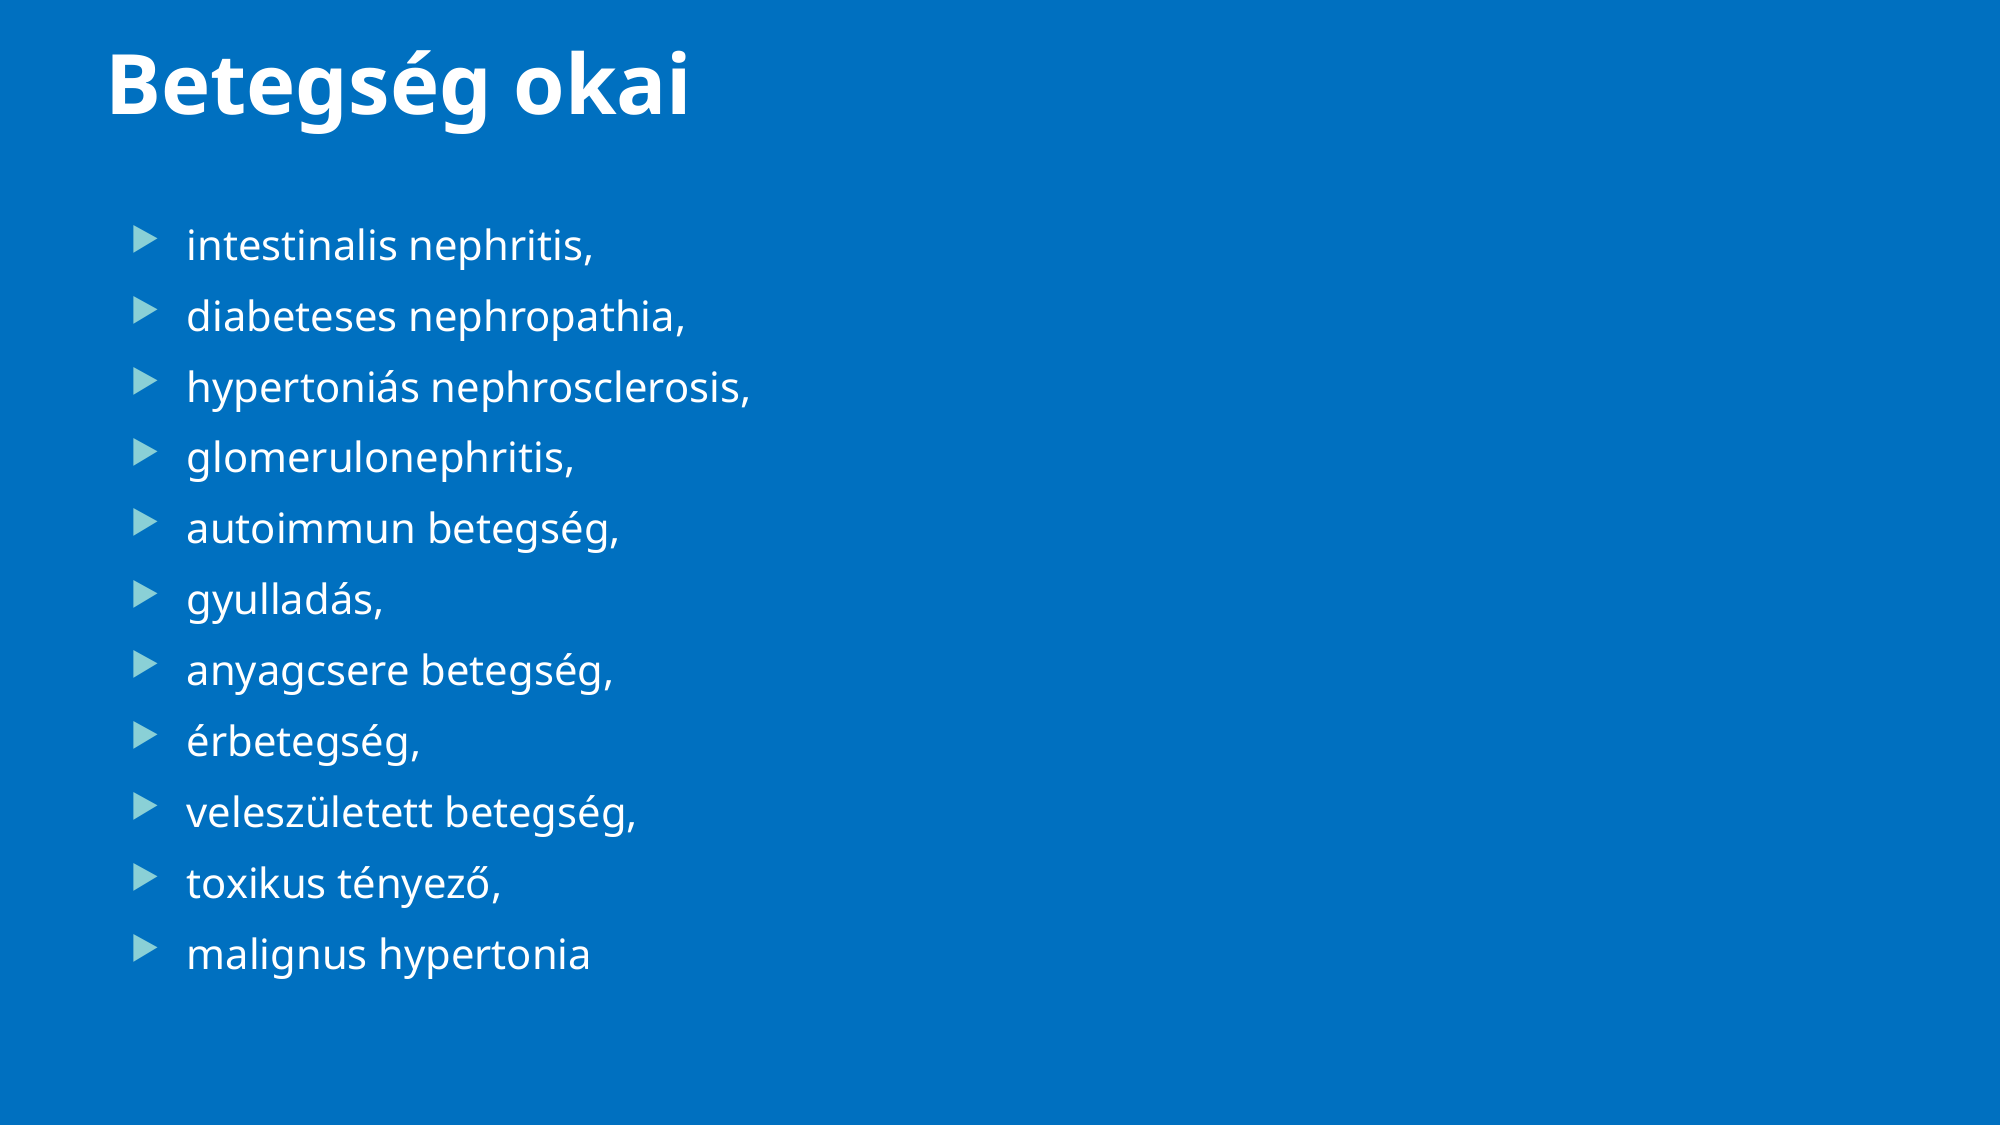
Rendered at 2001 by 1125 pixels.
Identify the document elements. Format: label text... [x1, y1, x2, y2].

list intestinalis nephritis, diabeteses nephropathia, hypertoniás nephrosclerosis, glomerulonephritis, autoimmun betegség, gyulladás, anyagcsere betegség, érbetegség, veleszületett betegség, toxikus tényező, malignus hypertonia [115, 210, 1466, 1125]
title Betegség okai [90, 23, 1441, 173]
